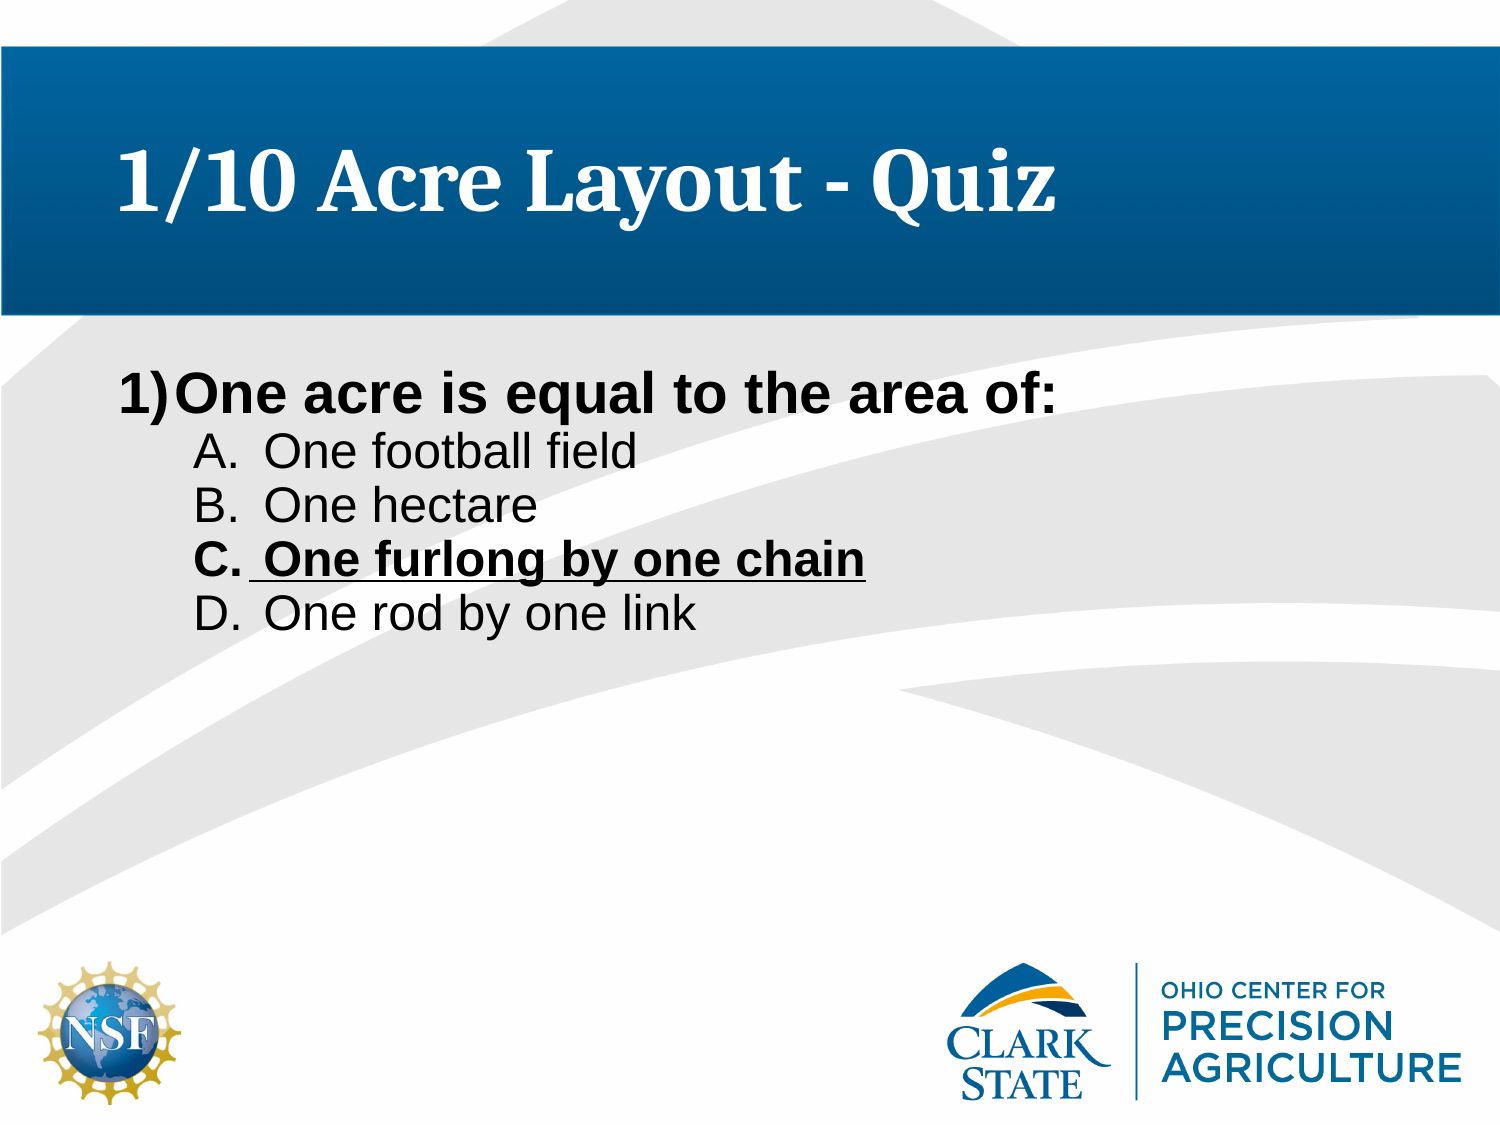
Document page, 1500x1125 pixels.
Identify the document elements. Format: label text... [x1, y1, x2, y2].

list One acre is equal to the area of: One football field One hectare One furlong by one chain One rod by one link [103, 355, 1397, 897]
picture [0, 0, 1500, 1125]
title 1/10 Acre Layout - Quiz [103, 50, 1397, 313]
picture [4, 49, 1500, 313]
